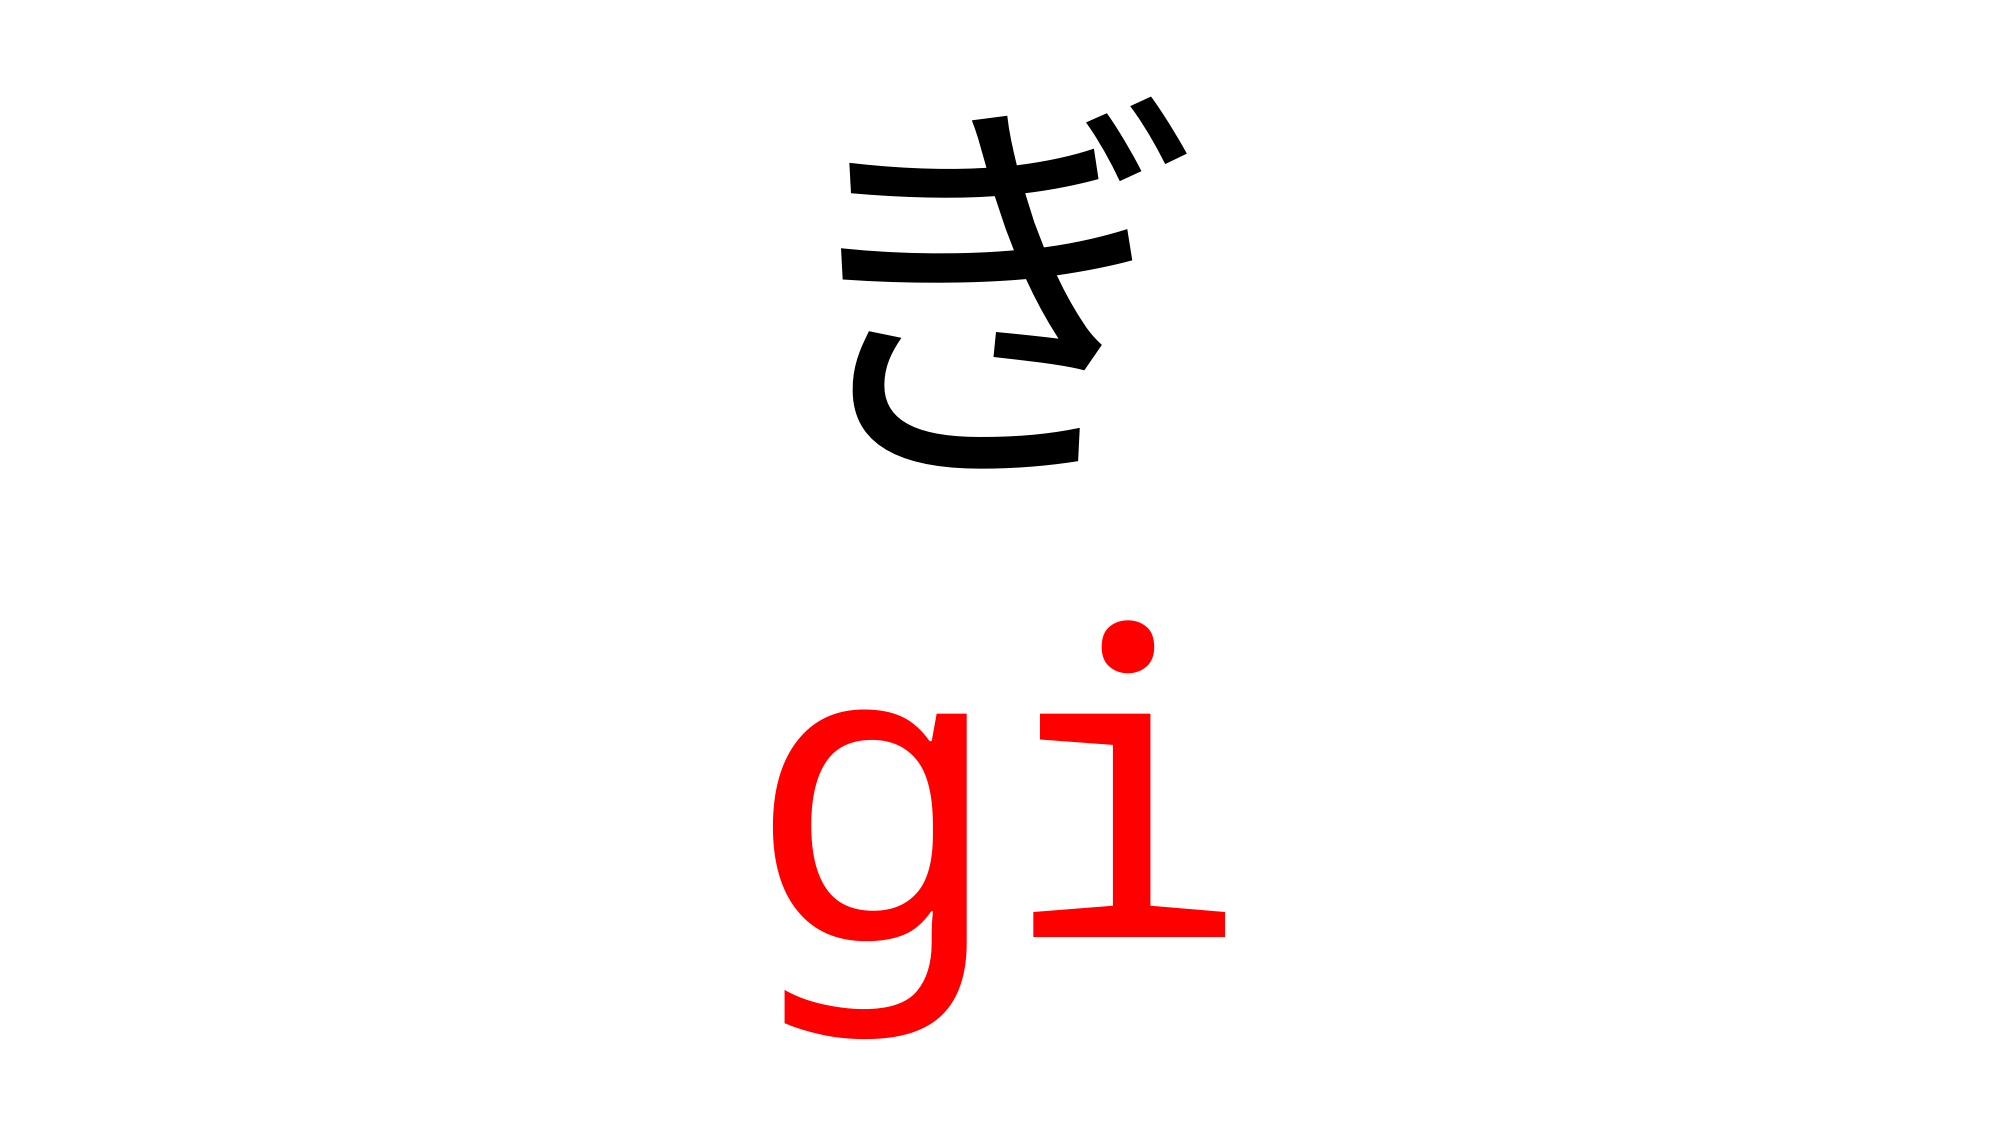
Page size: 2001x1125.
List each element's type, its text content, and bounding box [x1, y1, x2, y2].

text_box gi [249, 562, 1750, 1036]
title ぎ [249, 71, 1750, 545]
